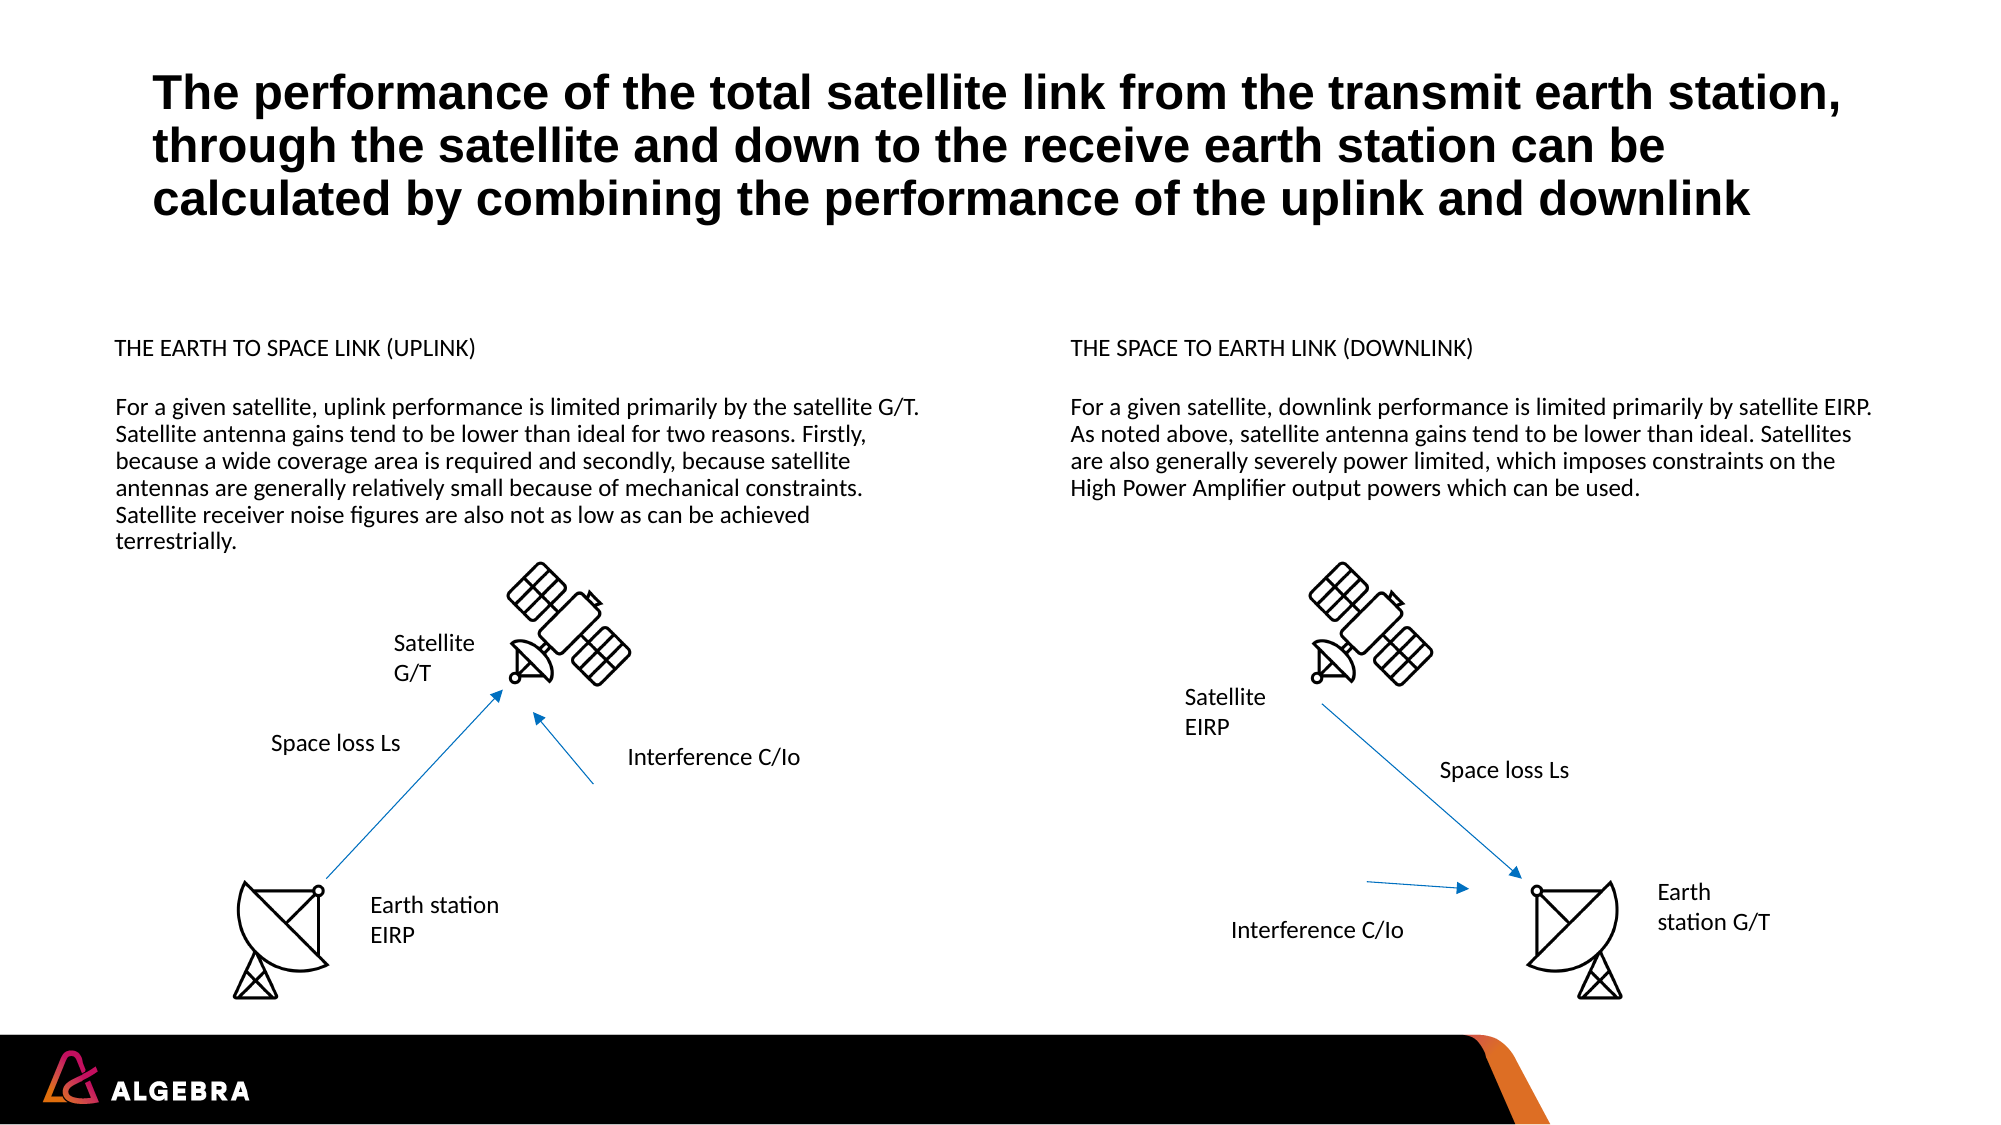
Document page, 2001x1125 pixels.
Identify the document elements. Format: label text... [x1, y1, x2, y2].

text_box For a given satellite, uplink performance is limited primarily by the satellite G/T. Satellite antenna gains tend to be lower than ideal for two reasons. Firstly, because a wide coverage area is required and secondly, because satellite antennas are generally relatively small because of mechanical constraints. Satellite receiver noise figures are also not as low as can be achieved terrestrially. [100, 386, 945, 563]
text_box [1170, 553, 1787, 1015]
title The performance of the total satellite link from the transmit earth station, through the satellite and down to the receive earth station can be calculated by combining the performance of the uplink and downlink [137, 59, 1863, 278]
text_box THE SPACE TO EARTH LINK (DOWNLINK) [1055, 327, 1900, 375]
picture [0, 1034, 1733, 1125]
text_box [205, 553, 842, 1015]
text_box THE EARTH TO SPACE LINK (UPLINK) [99, 327, 944, 375]
text_box For a given satellite, downlink performance is limited primarily by satellite EIRP. As noted above, satellite antenna gains tend to be lower than ideal. Satellites are also generally severely power limited, which imposes constraints on the High Power Amplifier output powers which can be used. [1055, 386, 1900, 563]
